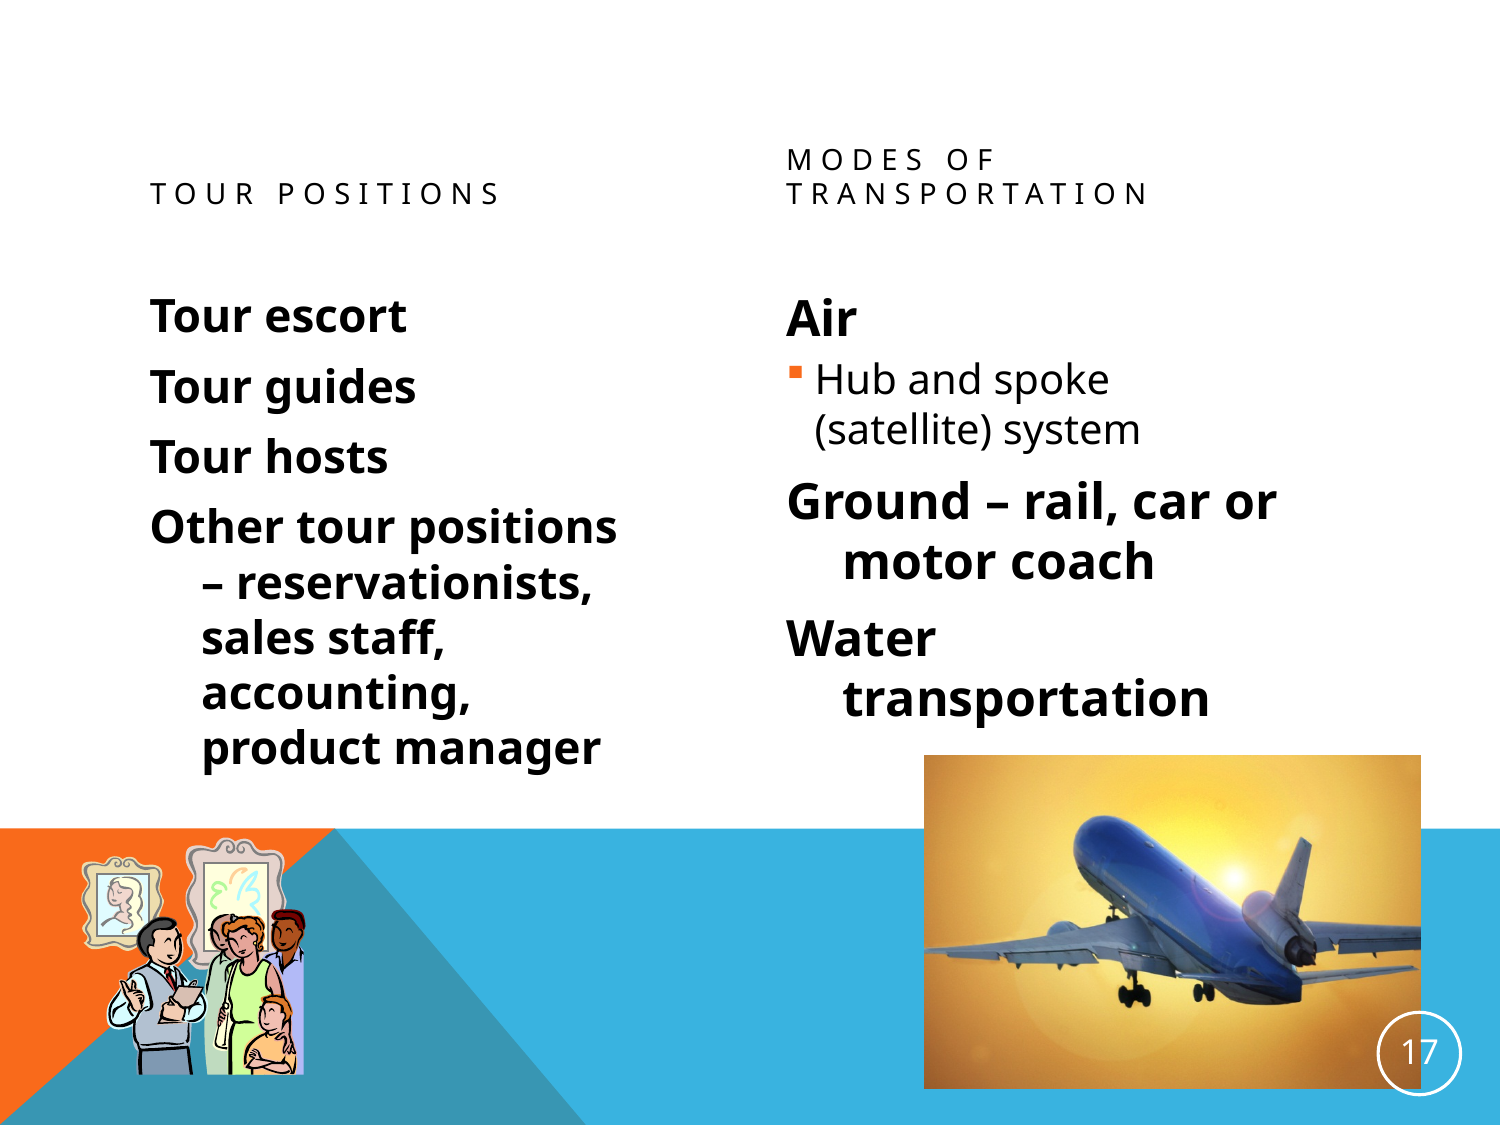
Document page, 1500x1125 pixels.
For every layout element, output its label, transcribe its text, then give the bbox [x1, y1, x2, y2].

list Air Hub and spoke (satellite) system Ground – rail, car or motor coach Water transportation [771, 279, 1296, 790]
picture [80, 837, 306, 1076]
picture [924, 755, 1422, 1089]
list Tour escort Tour guides Tour hosts Other tour positions – reservationists, sales staff, accounting, product manager [134, 279, 660, 790]
list Modes of Transportation [771, 179, 1296, 270]
slide_number 17 [1414, 1011, 1463, 1097]
list Tour Positions [135, 179, 660, 270]
